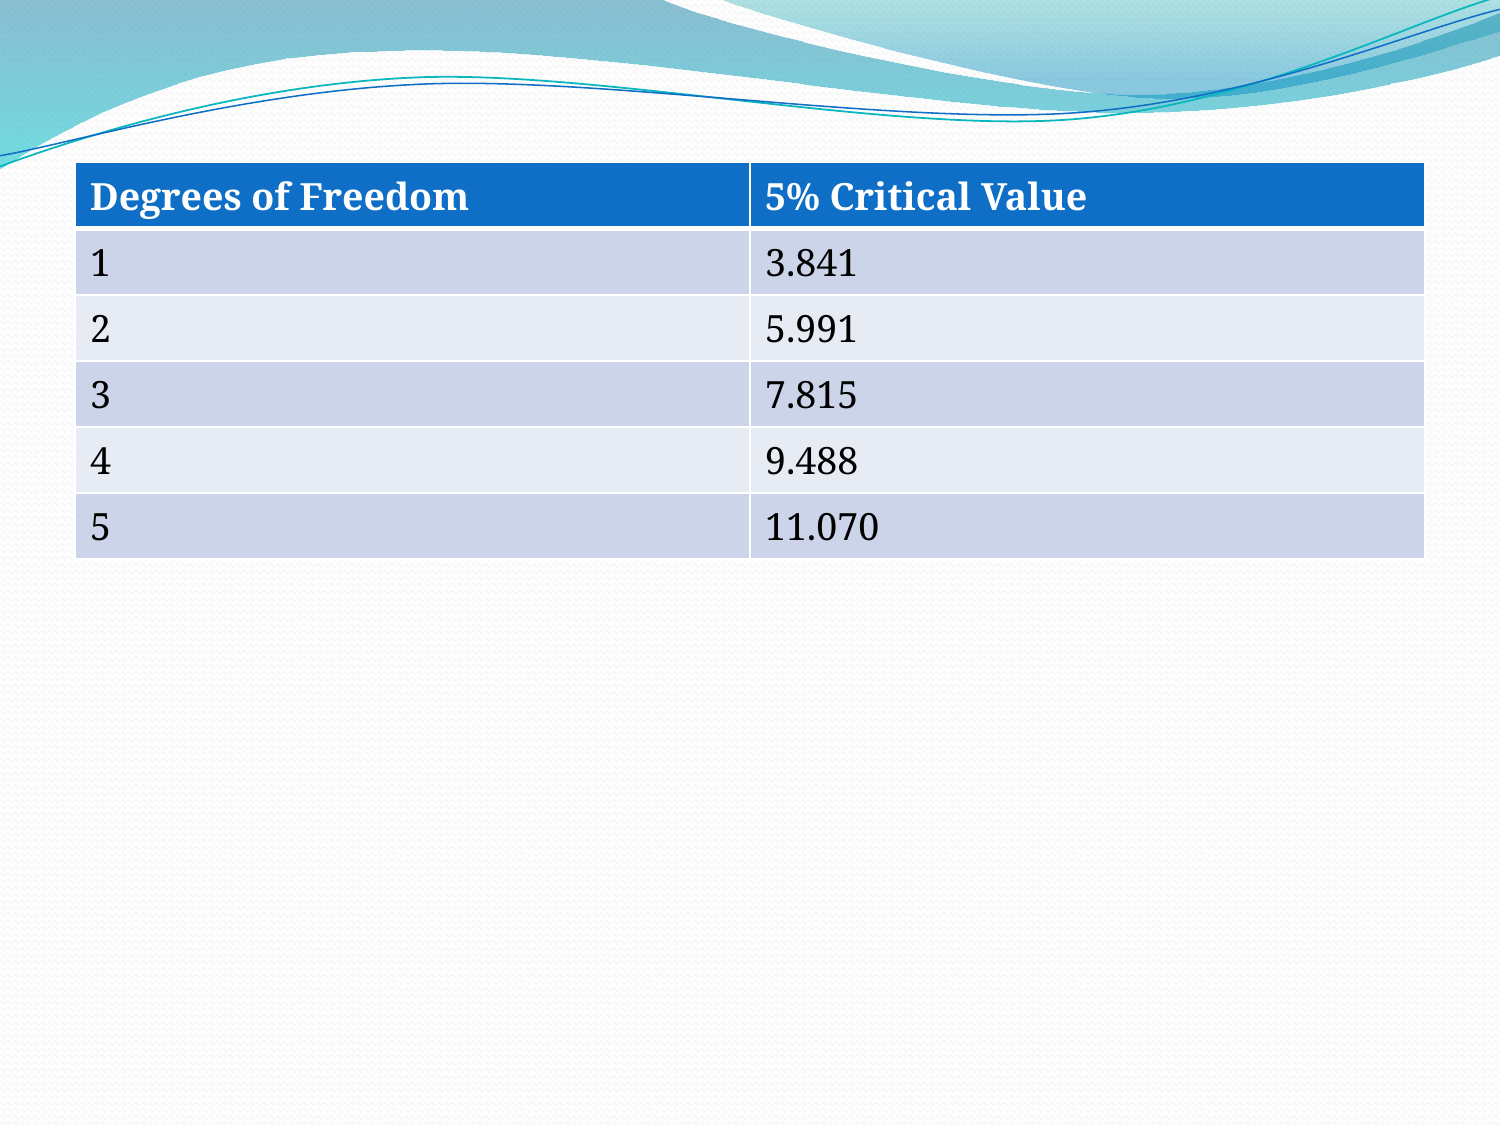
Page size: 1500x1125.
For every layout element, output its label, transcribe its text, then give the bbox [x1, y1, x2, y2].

table_cell 2 [76, 296, 749, 360]
table_header 5% Critical Value [751, 163, 1424, 226]
table_cell 11.070 [751, 494, 1424, 558]
table_cell 3 [76, 362, 749, 426]
table_cell 9.488 [751, 428, 1424, 492]
table_cell 1 [76, 231, 749, 294]
table_cell 5 [76, 494, 749, 558]
table_cell 4 [76, 428, 749, 492]
table_cell 7.815 [751, 362, 1424, 426]
table_header Degrees of Freedom [76, 163, 749, 226]
table_cell 3.841 [751, 231, 1424, 294]
table_cell 5.991 [751, 296, 1424, 360]
